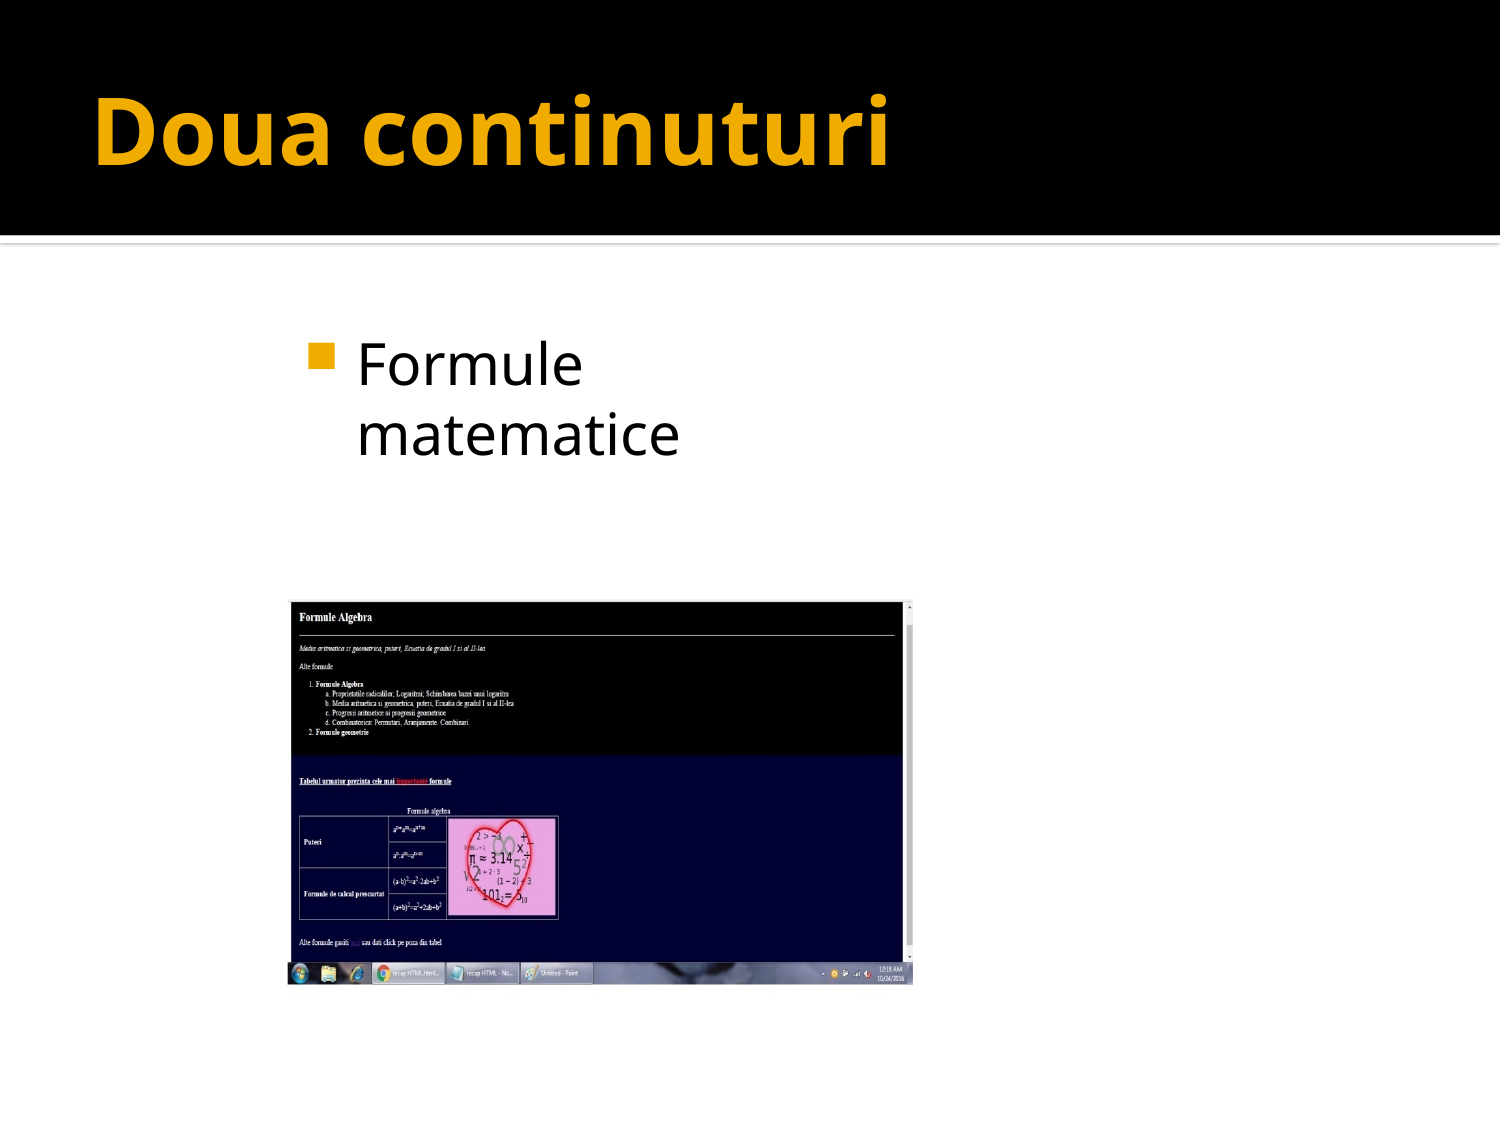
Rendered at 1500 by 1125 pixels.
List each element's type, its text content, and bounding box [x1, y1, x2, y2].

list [287, 599, 913, 1032]
title Doua continuturi [75, 24, 1425, 231]
list Formule matematice [275, 312, 900, 538]
